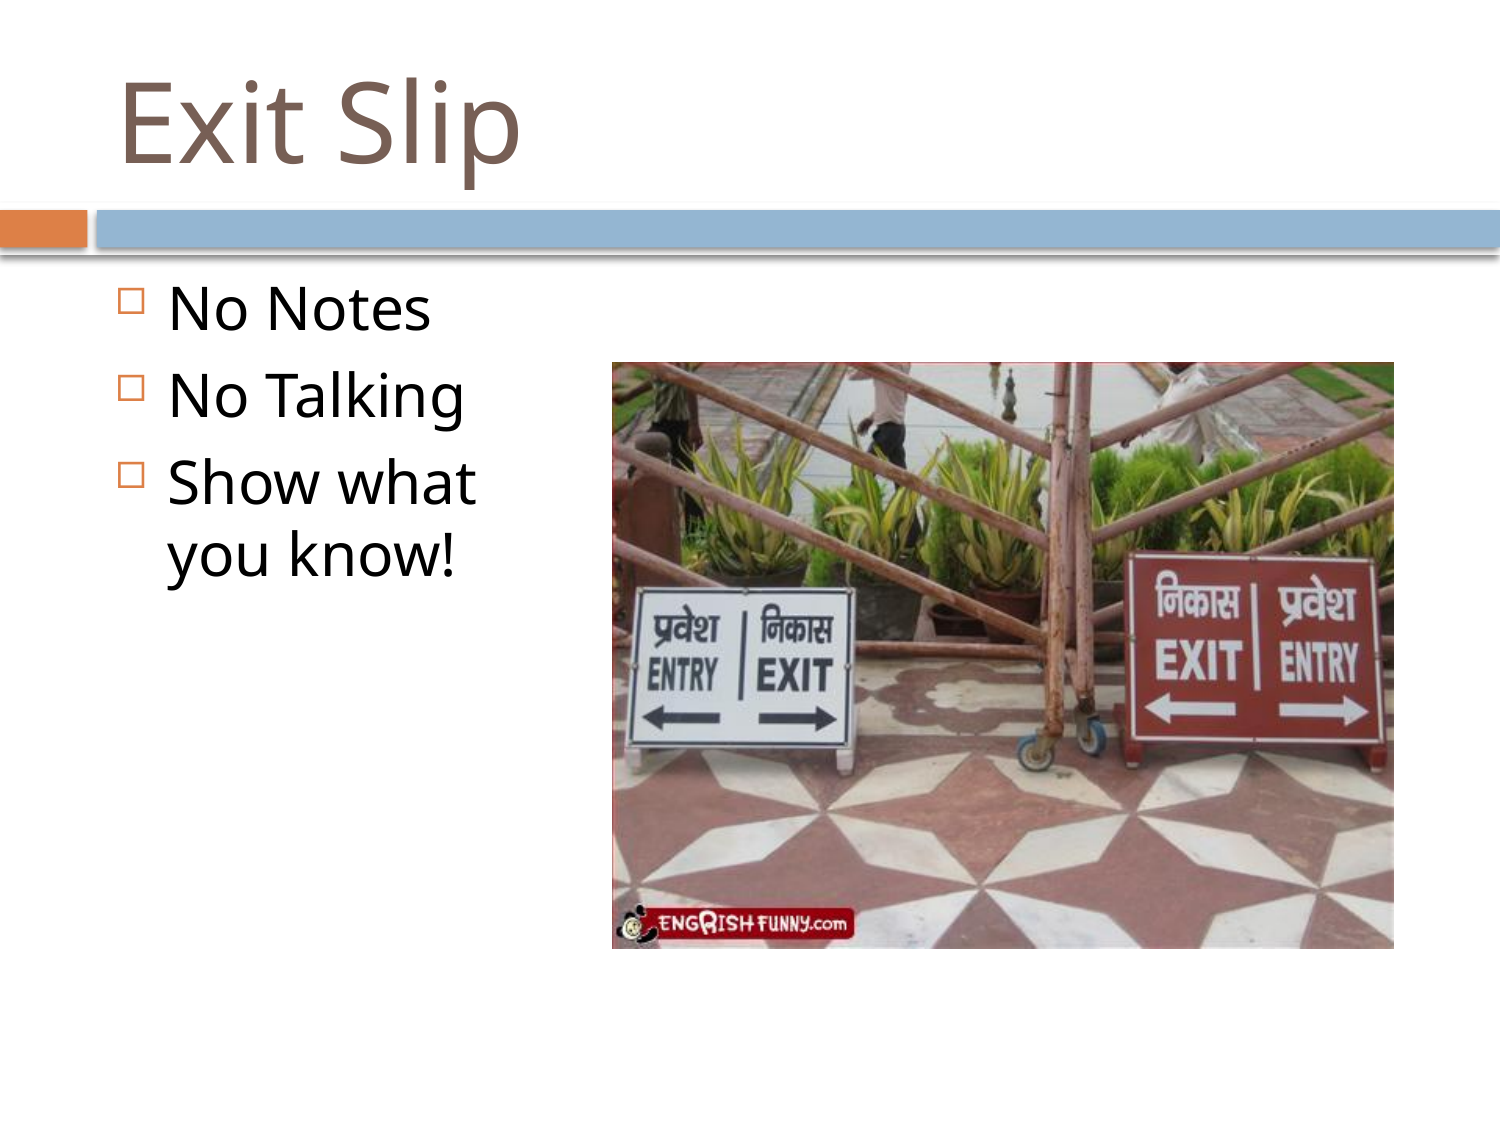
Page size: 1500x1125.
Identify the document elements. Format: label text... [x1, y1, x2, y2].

title Exit Slip [100, 37, 1438, 200]
list No Notes No Talking Show what you know! [100, 262, 588, 1075]
picture [612, 362, 1395, 949]
